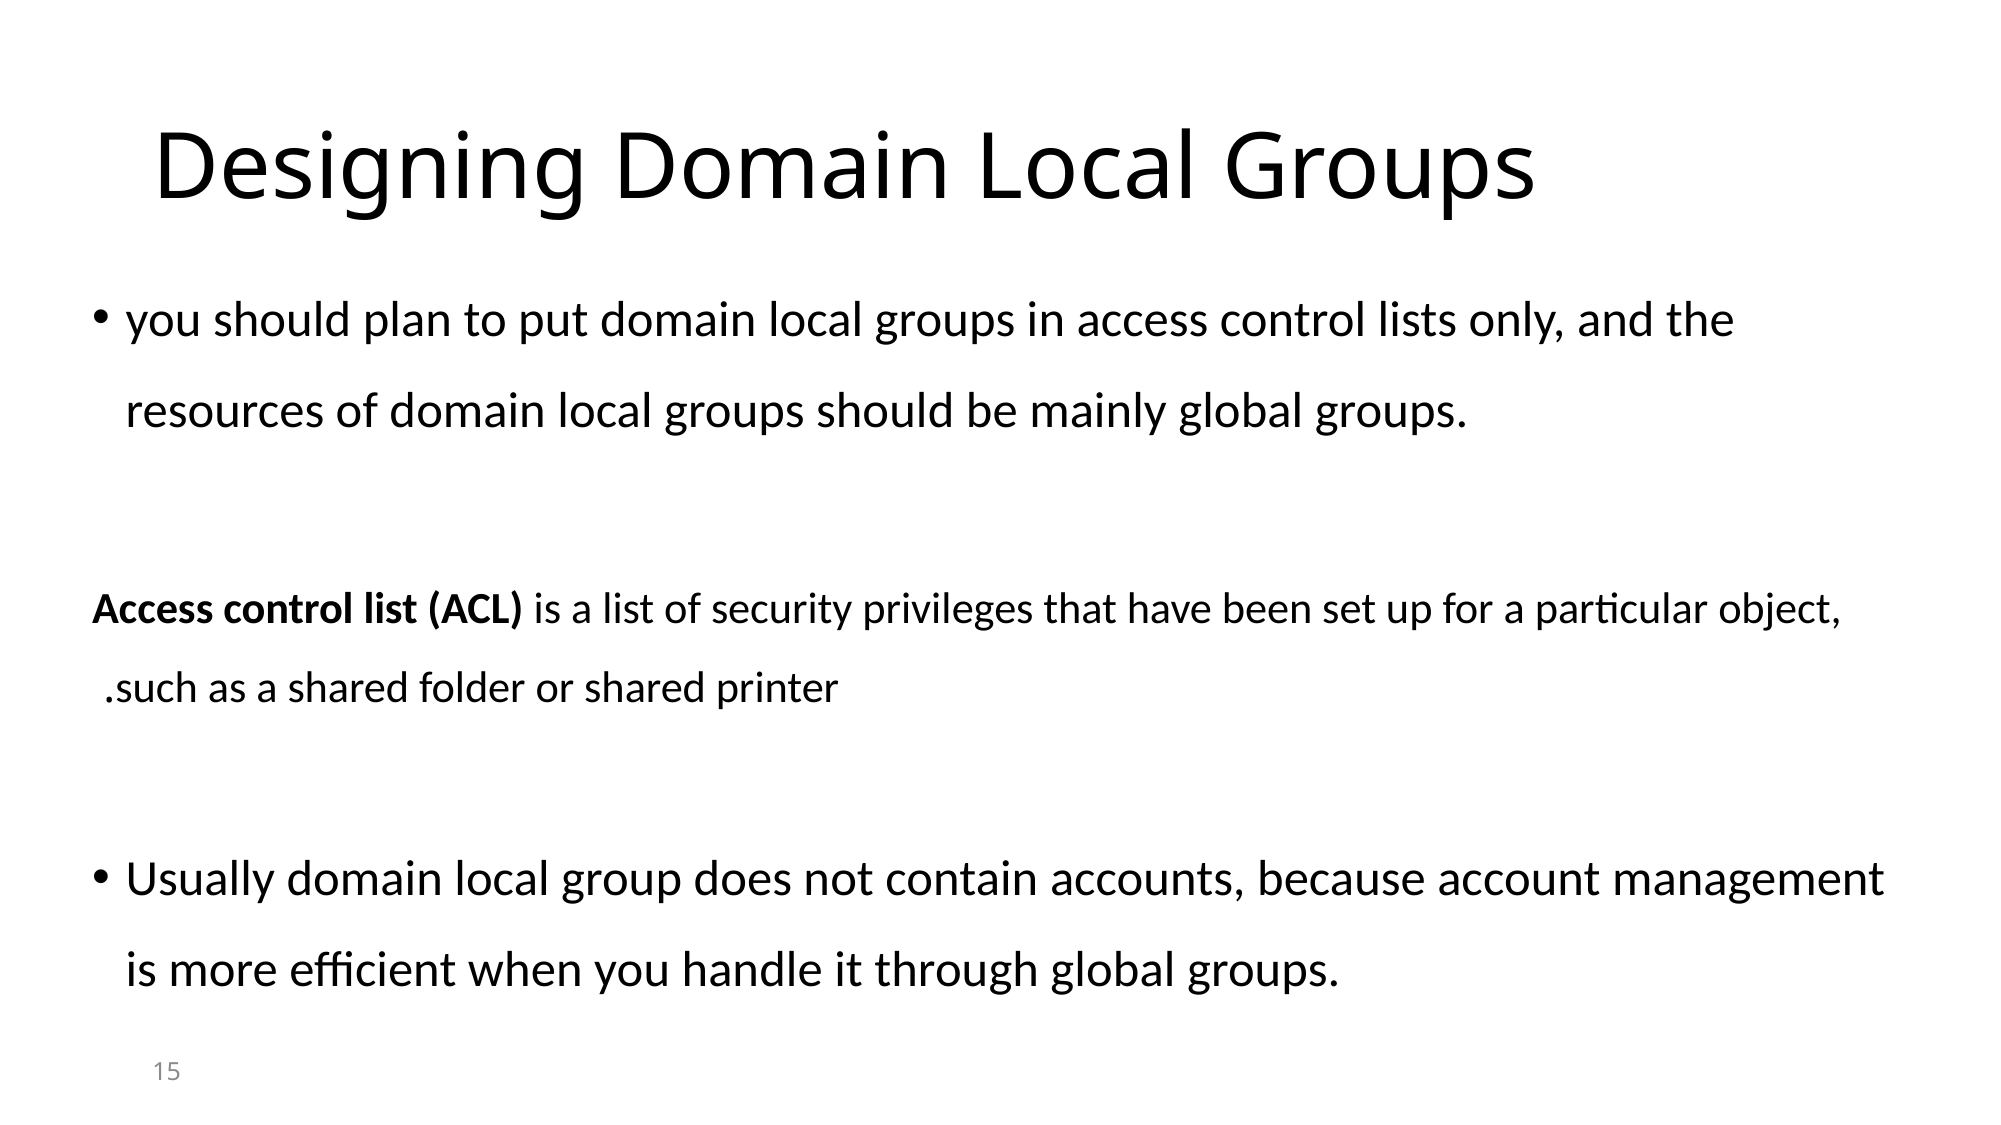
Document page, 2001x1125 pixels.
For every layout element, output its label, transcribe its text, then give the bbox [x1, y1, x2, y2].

title Designing Domain Local Groups [137, 59, 1863, 247]
list you should plan to put domain local groups in access control lists only, and the resources of domain local groups should be mainly global groups. Access control list (ACL) is a list of security privileges that have been set up for a particular object, such as a shared folder or shared printer. Usually domain local group does not contain accounts, because account management is more efficient when you handle it through global groups. [77, 247, 1946, 1014]
slide_number 15 [137, 1042, 588, 1103]
